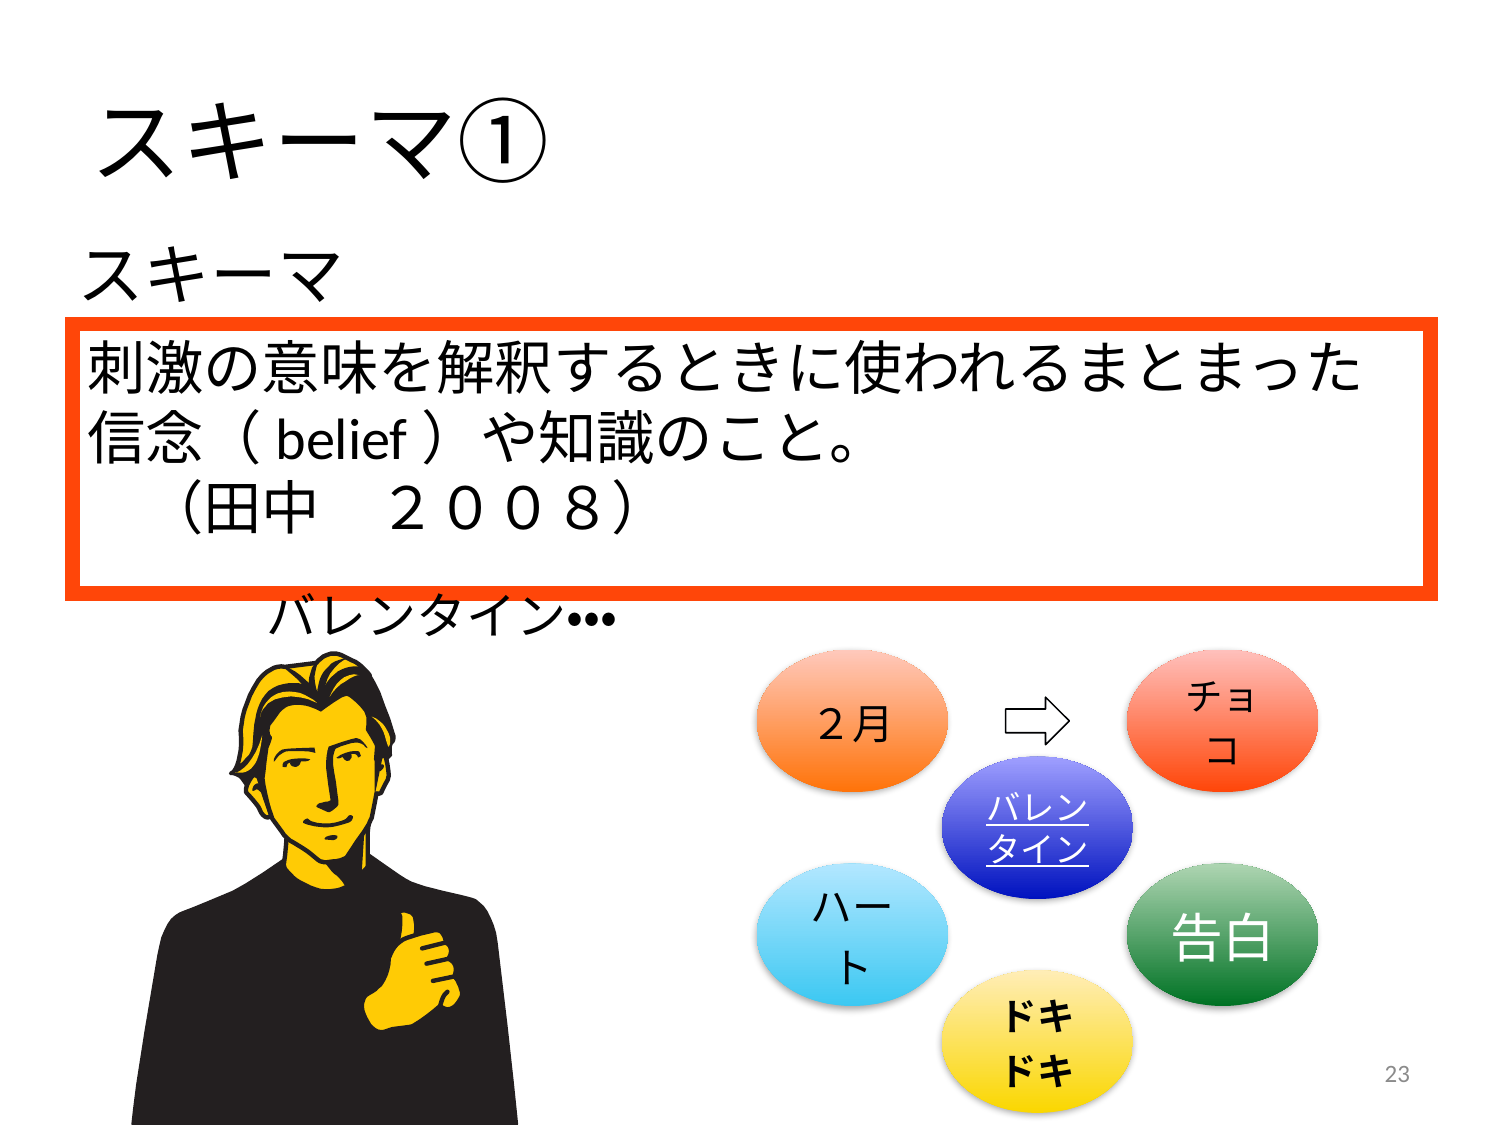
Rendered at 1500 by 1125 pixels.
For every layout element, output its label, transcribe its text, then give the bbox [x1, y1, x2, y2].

title スキーマ① [75, 45, 1425, 233]
text_box 刺激の意味を解釈するときに使われるまとまった信念（belief）や知識のこと。 （田中 ２００８） [72, 324, 1431, 594]
text_box バレンタイン・・・ [251, 576, 633, 652]
text_box スキーマ [62, 225, 359, 321]
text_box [655, 542, 1420, 1114]
picture [130, 650, 520, 1125]
